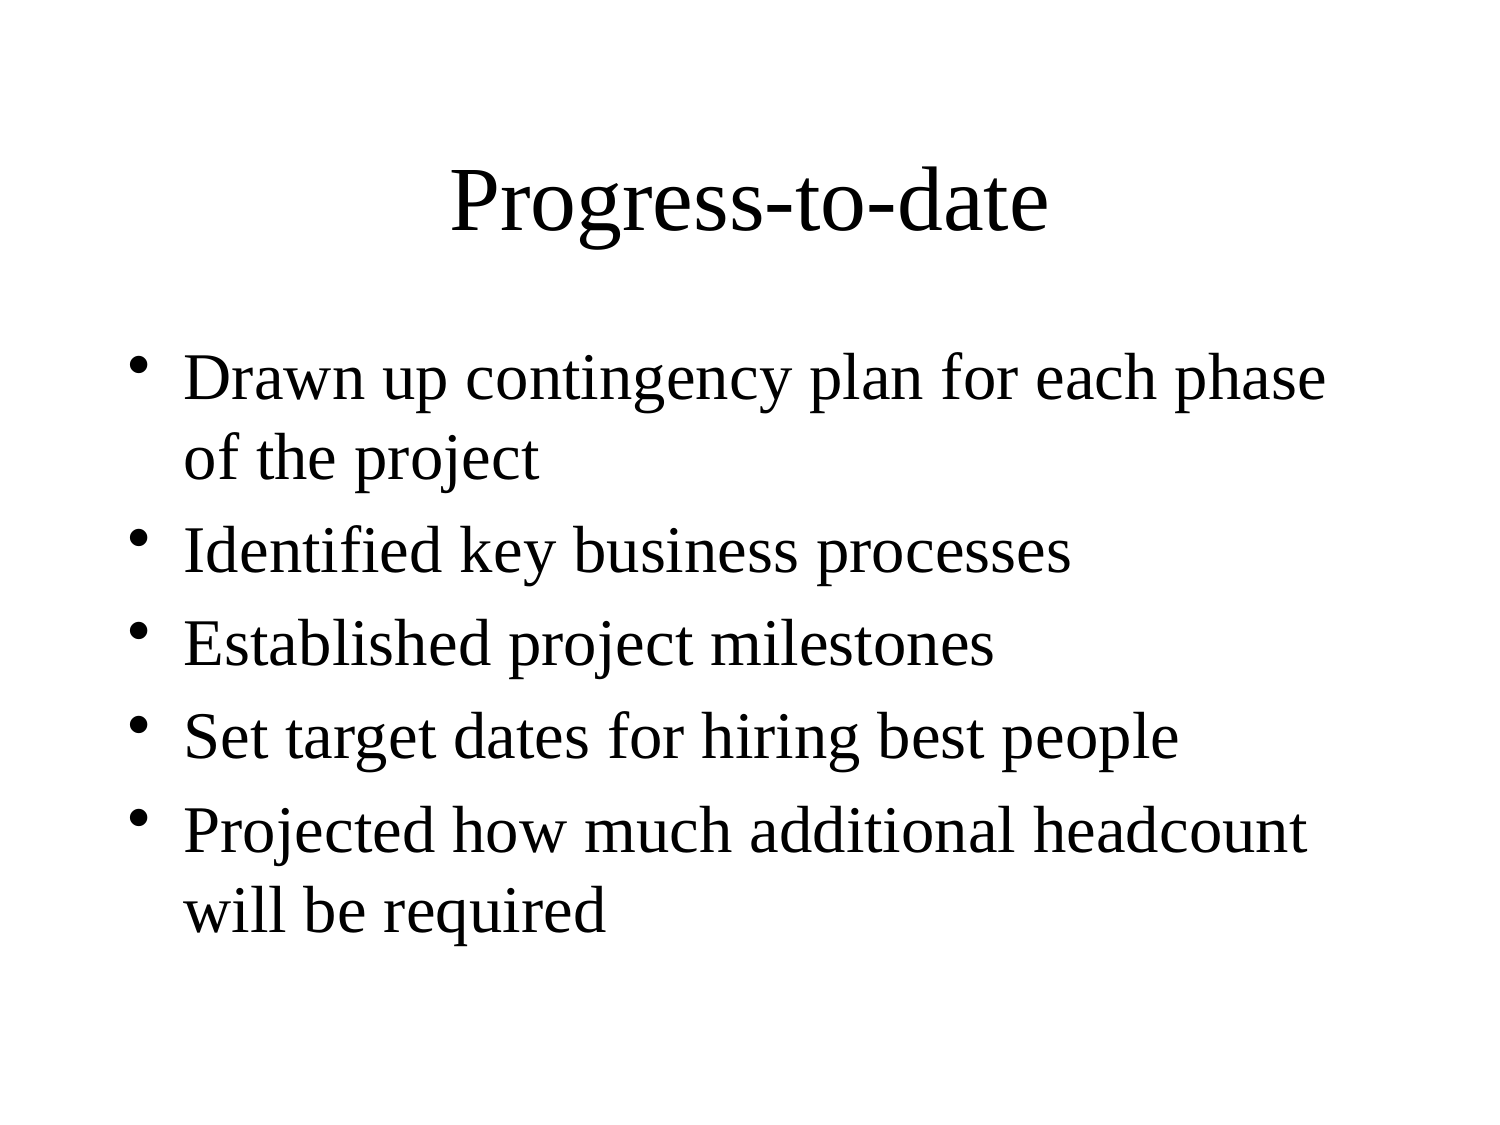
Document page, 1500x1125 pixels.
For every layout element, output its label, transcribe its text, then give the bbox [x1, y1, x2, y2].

title Progress-to-date [112, 99, 1388, 288]
list Drawn up contingency plan for each phase of the project Identified key business processes Established project milestones Set target dates for hiring best people Projected how much additional headcount will be required [112, 324, 1388, 1001]
